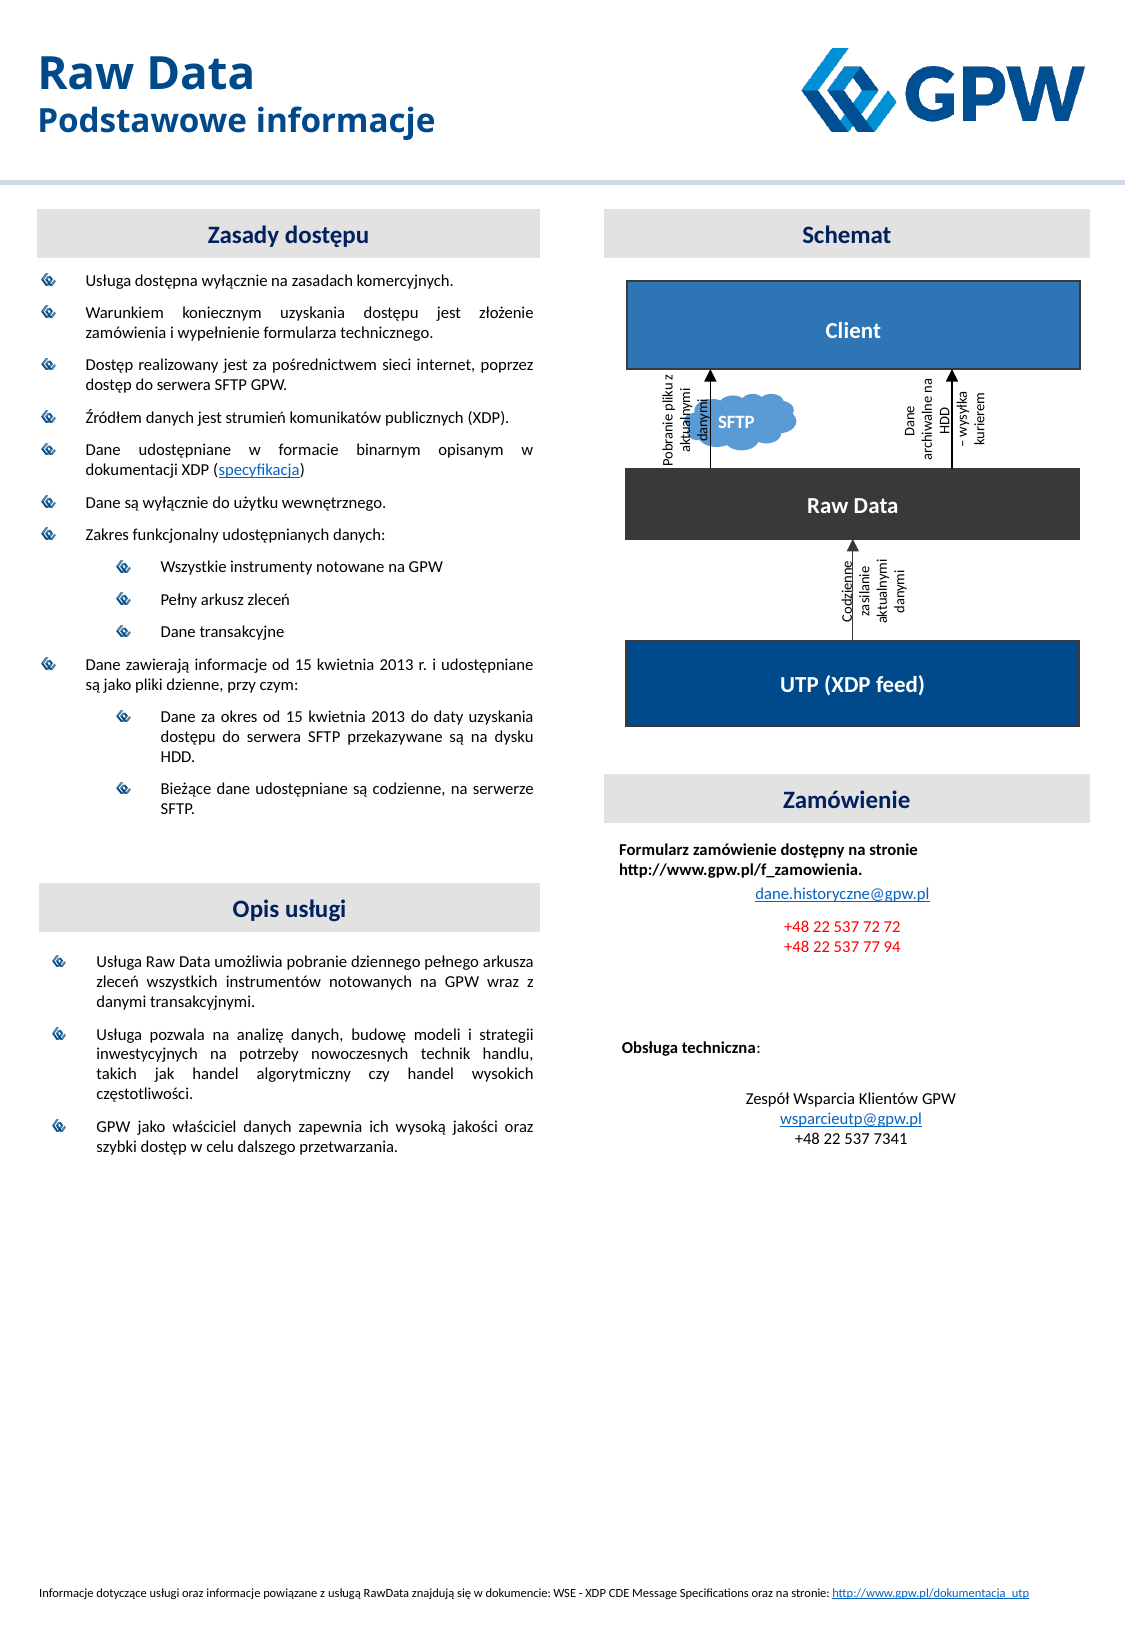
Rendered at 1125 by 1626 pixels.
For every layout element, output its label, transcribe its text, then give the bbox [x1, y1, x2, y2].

picture [116, 625, 131, 637]
text_box Schemat [603, 209, 1090, 258]
picture [52, 1119, 66, 1132]
picture [41, 305, 56, 318]
picture [41, 495, 56, 508]
picture [41, 657, 56, 670]
text_box Usługa dostępna wyłącznie na zasadach komercyjnych. Warunkiem koniecznym uzyskania dostępu jest złożenie zamówienia i wypełnienie formularza technicznego. Dostęp realizowany jest za pośrednictwem sieci internet, poprzez dostęp do serwera SFTP GPW. Źródłem danych jest strumień komunikatów publicznych (XDP). Dane udostępniane w formacie binarnym opisanym w dokumentacji XDP (specyfikacja) Dane są wyłącznie do użytku wewnętrznego. Zakres funkcjonalny udostępnianych danych: Wszystkie instrumenty notowane na GPW Pełny arkusz zleceń Dane transakcyjne Dane zawierają informacje od 15 kwietnia 2013 r. i udostępniane są jako pliki dzienne, przy czym: Dane za okres od 15 kwietnia 2013 do daty uzyskania dostępu do serwera SFTP przekazywane są na dysku HDD. Bieżące dane udostępniane są codzienne, na serwerze SFTP. [27, 262, 549, 858]
text_box Raw Data Podstawowe informacje [34, 35, 1125, 148]
text_box Zamówienie [603, 774, 1090, 823]
picture [801, 48, 1085, 132]
text_box Informacje dotyczące usługi oraz informacje powiązane z usługą RawData znajdują się w dokumencie: WSE - XDP CDE Message Specifications oraz na stronie: http://www.gpw.pl/dokumentacja_utp [24, 1577, 1125, 1622]
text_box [626, 280, 1080, 727]
picture [41, 273, 56, 286]
picture [41, 358, 56, 370]
picture [116, 710, 131, 722]
picture [116, 782, 131, 794]
text_box Usługa Raw Data umożliwia pobranie dziennego pełnego arkusza zleceń wszystkich instrumentów notowanych na GPW wraz z danymi transakcyjnymi. Usługa pozwala na analizę danych, budowę modeli i strategii inwestycyjnych na potrzeby nowoczesnych technik handlu, takich jak handel algorytmiczny czy handel wysokich częstotliwości. GPW jako właściciel danych zapewnia ich wysoką jakości oraz szybki dostęp w celu dalszego przetwarzania. [37, 943, 549, 1163]
text_box Opis usługi [39, 883, 541, 932]
text_box Zasady dostępu [37, 209, 541, 258]
picture [116, 592, 131, 605]
picture [116, 560, 131, 573]
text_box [604, 831, 1090, 1157]
picture [52, 955, 66, 967]
picture [41, 443, 56, 455]
picture [41, 410, 56, 423]
picture [41, 527, 56, 540]
picture [52, 1027, 66, 1040]
